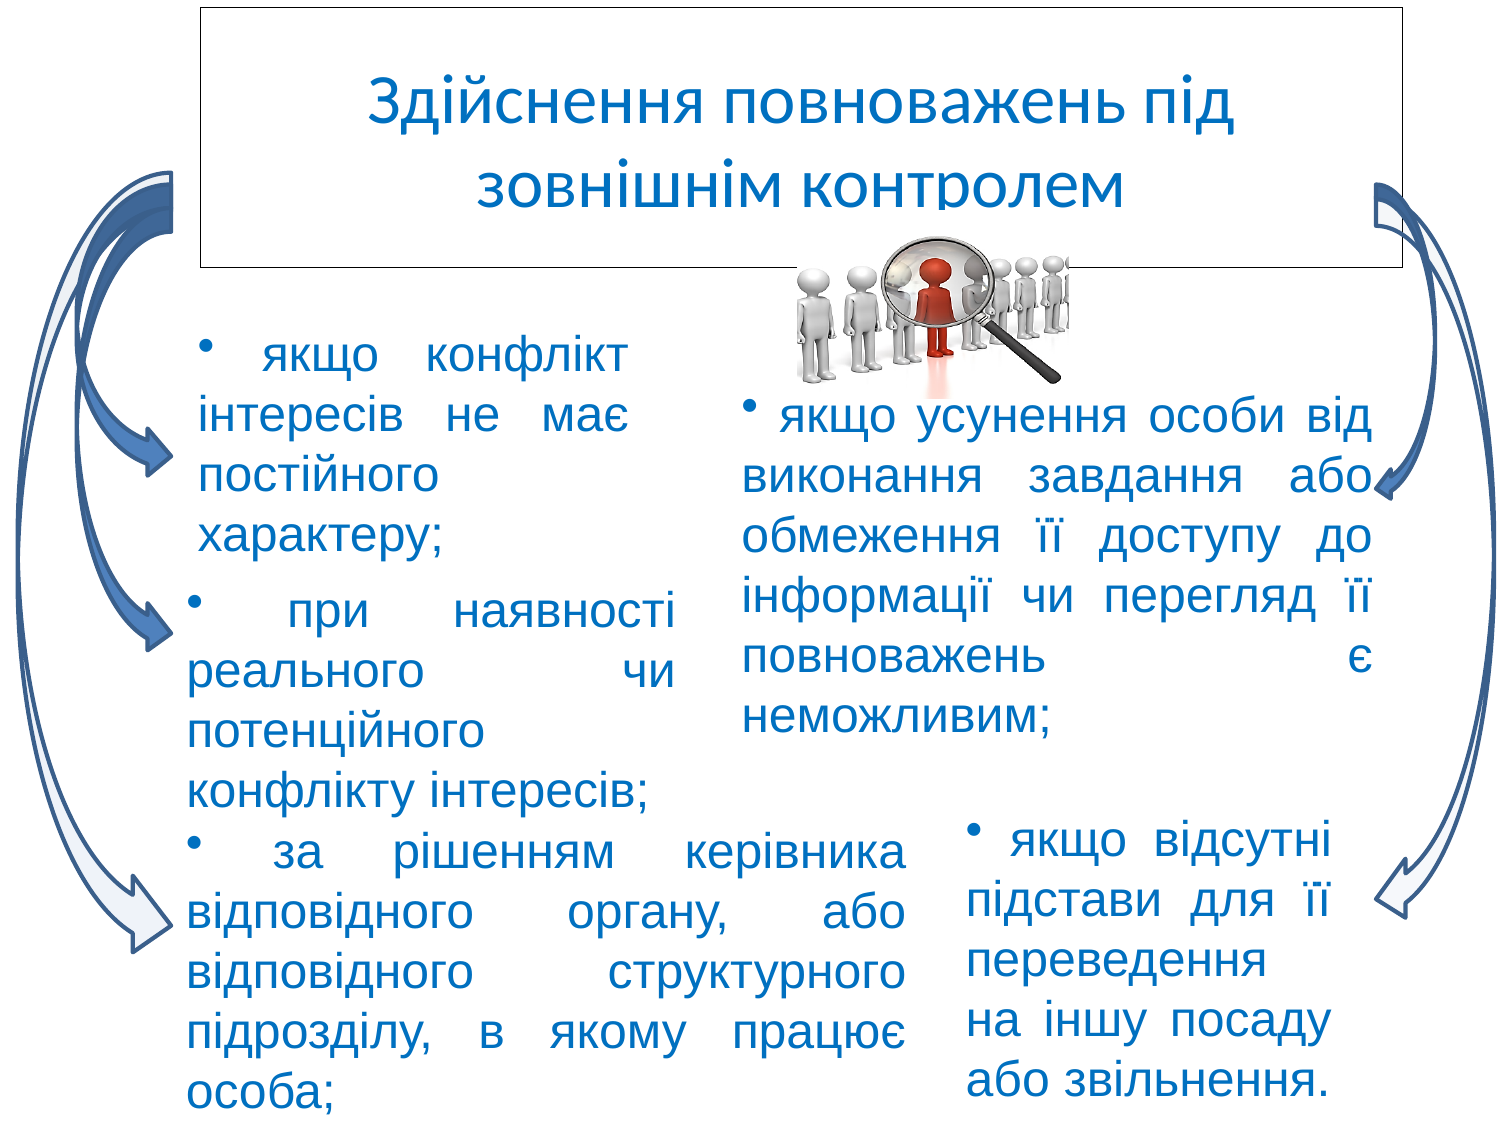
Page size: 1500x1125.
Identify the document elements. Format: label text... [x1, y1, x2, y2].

text_box [1373, 208, 1497, 920]
text_box якщо усунення особи від виконання завдання або обмеження її доступу до інформації чи перегляд її повноважень є неможливим; [726, 374, 1388, 750]
text_box [1373, 182, 1438, 501]
text_box Здійснення повноважень під зовнішнім контролем [200, 7, 1403, 268]
text_box [15, 170, 174, 955]
text_box при наявності реального чи потенційного конфлікту інтересів; [171, 570, 691, 811]
text_box [74, 205, 174, 653]
text_box [1373, 200, 1418, 252]
text_box якщо відсутні підстави для її переведення на іншу посаду або звільнення. [950, 798, 1347, 1114]
text_box [74, 182, 174, 368]
text_box за рішенням керівника відповідного органу, або відповідного структурного підрозділу, в якому працює особа; [171, 811, 922, 1125]
text_box [82, 364, 174, 478]
text_box якщо конфлікт інтересів не має постійного характеру; [183, 314, 644, 570]
picture [796, 210, 1070, 399]
